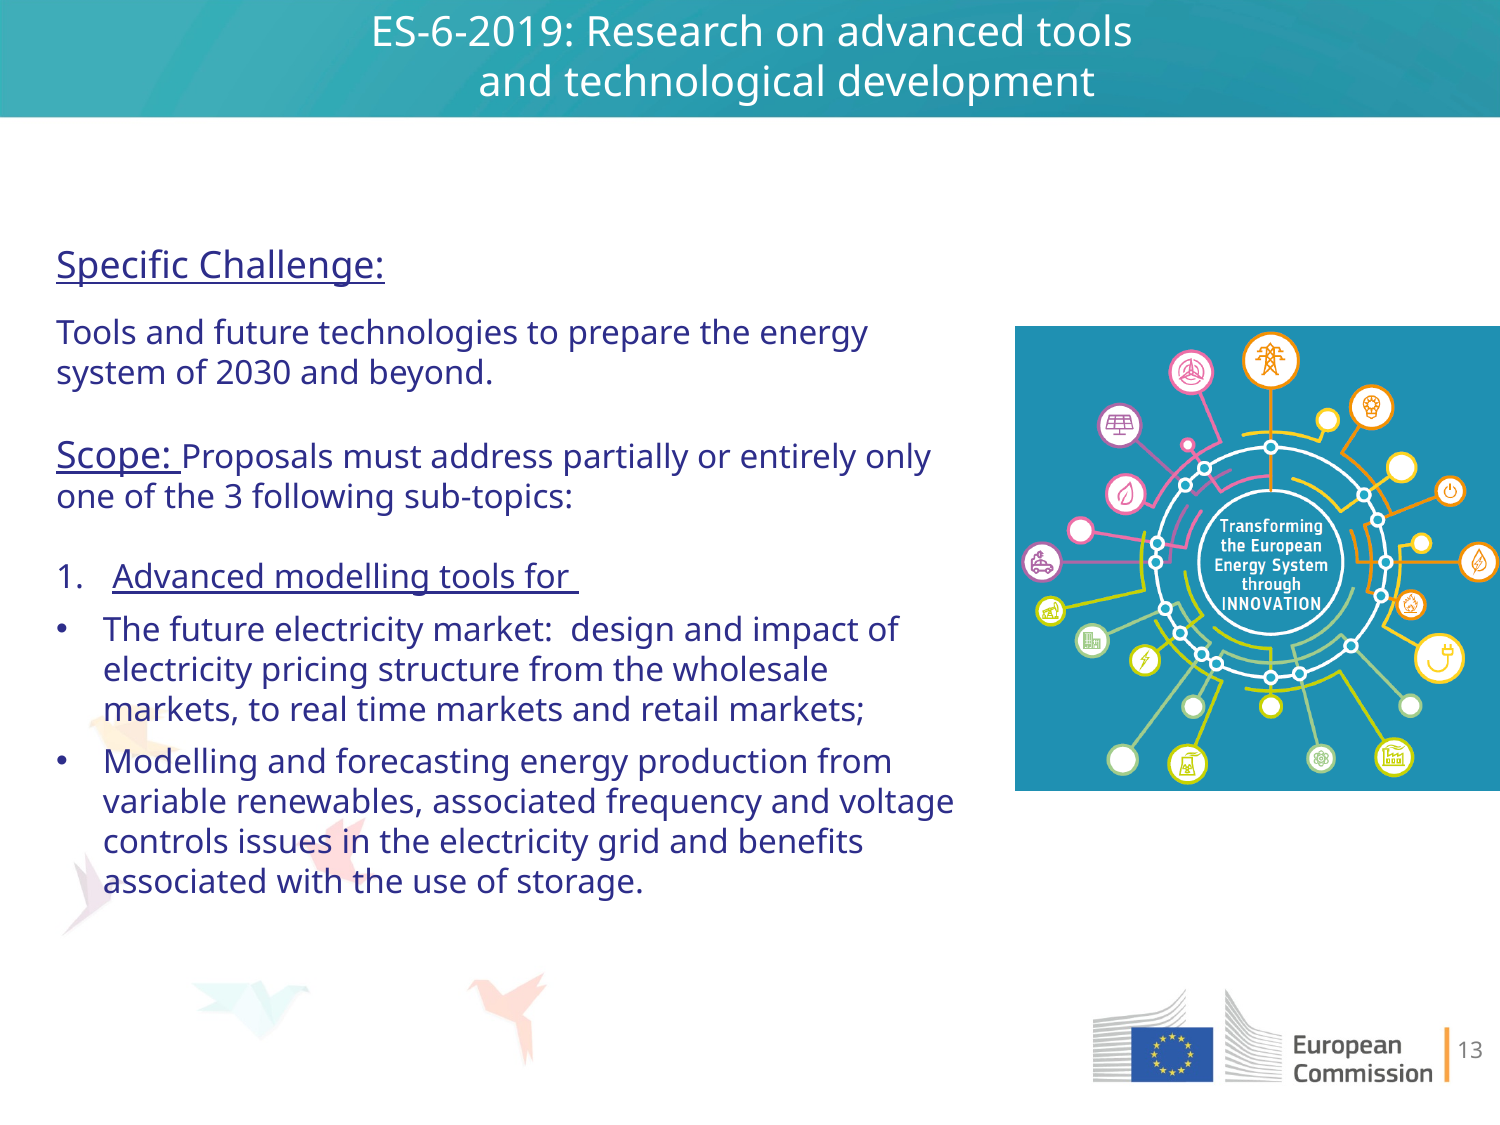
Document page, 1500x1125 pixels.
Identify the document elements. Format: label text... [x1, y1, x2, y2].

title ES-6-2019: Research on advanced tools and technological development [78, 7, 1426, 103]
picture [0, 0, 1500, 1124]
text_box Specific Challenge: Tools and future technologies to prepare the energy system of 2030 and beyond. Scope: Proposals must address partially or entirely only one of the 3 following sub-topics: Advanced modelling tools for The future electricity market: design and impact of electricity pricing structure from the wholesale markets, to real time markets and retail markets; Modelling and forecasting energy production from variable renewables, associated frequency and voltage controls issues in the electricity grid and benefits associated with the use of storage. [41, 233, 987, 1000]
